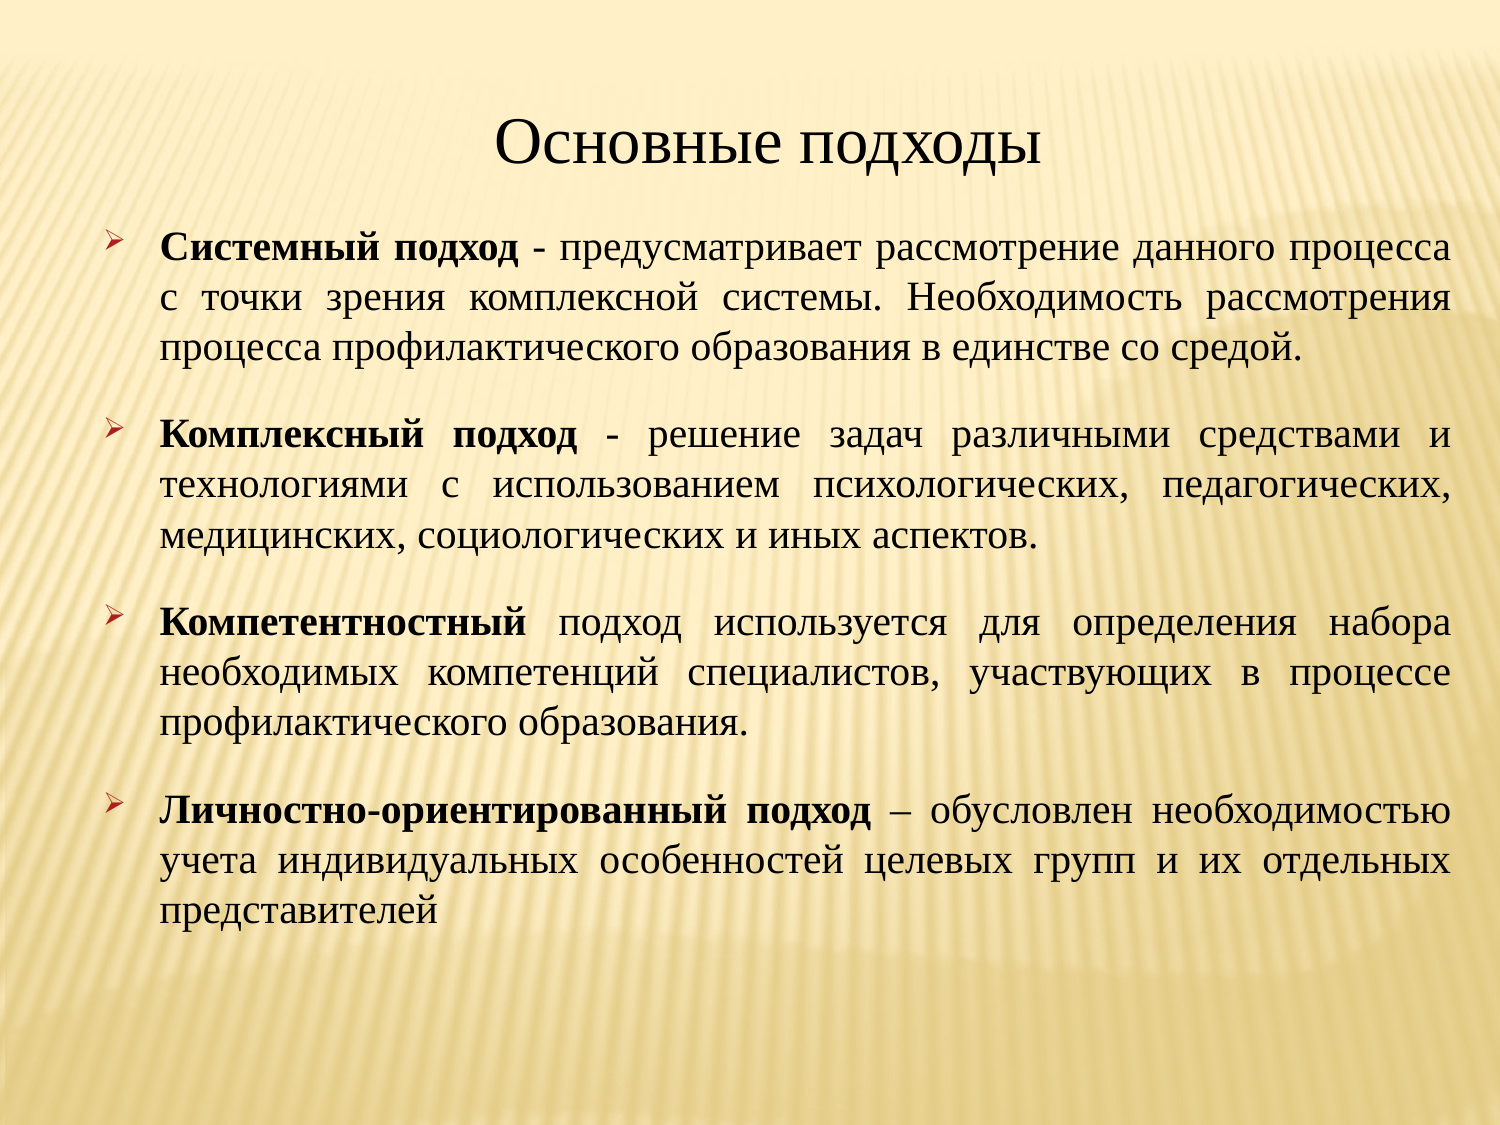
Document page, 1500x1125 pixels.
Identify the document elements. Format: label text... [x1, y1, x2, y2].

text_box Основные подходы [70, 88, 1467, 291]
text_box Системный подход - предусматривает рассмотрение данного процесса с точки зрения комплексной системы. Необходимость рассмотрения процесса профилактического образования в единстве со средой. Комплексный подход - решение задач различными средствами и технологиями с использованием психологических, педагогических, медицинских, социологических и иных аспектов. Компетентностный подход используется для определения набора необходимых компетенций специалистов, участвующих в процессе профилактического образования. Личностно-ориентированный подход – обусловлен необходимостью учета индивидуальных особенностей целевых групп и их отдельных представителей [88, 291, 1467, 1071]
